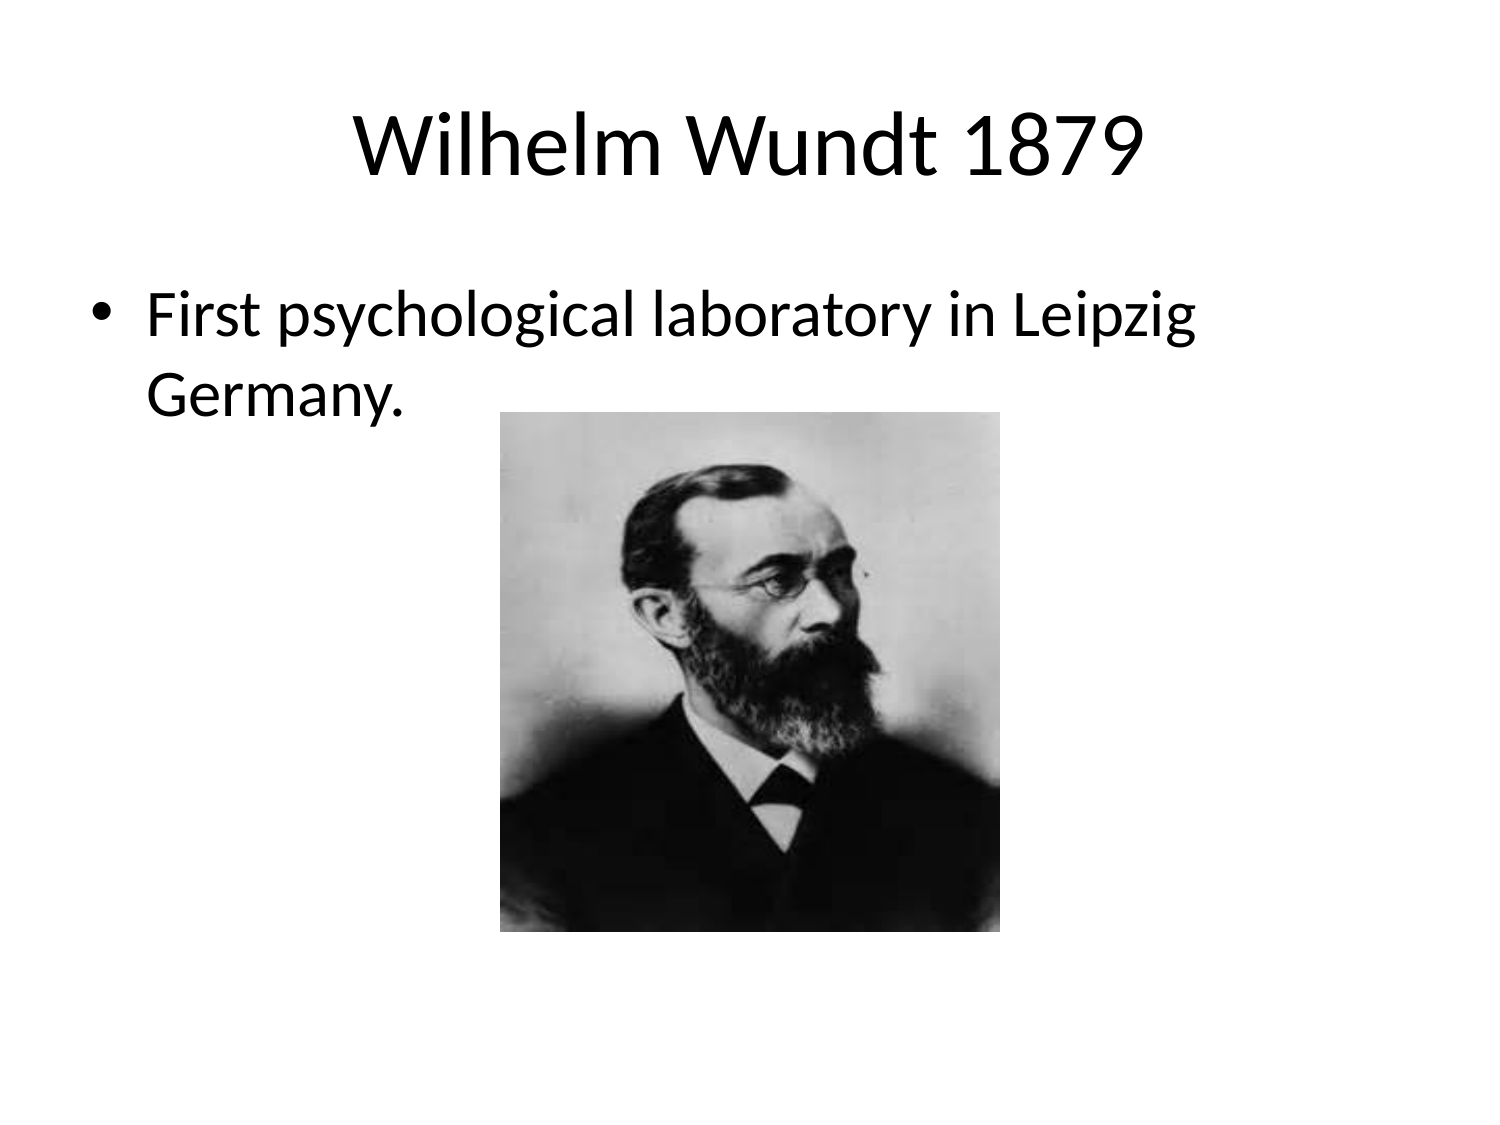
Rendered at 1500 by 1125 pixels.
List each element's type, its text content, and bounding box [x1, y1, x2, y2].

title Wilhelm Wundt 1879 [75, 45, 1425, 233]
list First psychological laboratory in Leipzig Germany. [75, 262, 1425, 1005]
picture [499, 412, 1001, 932]
